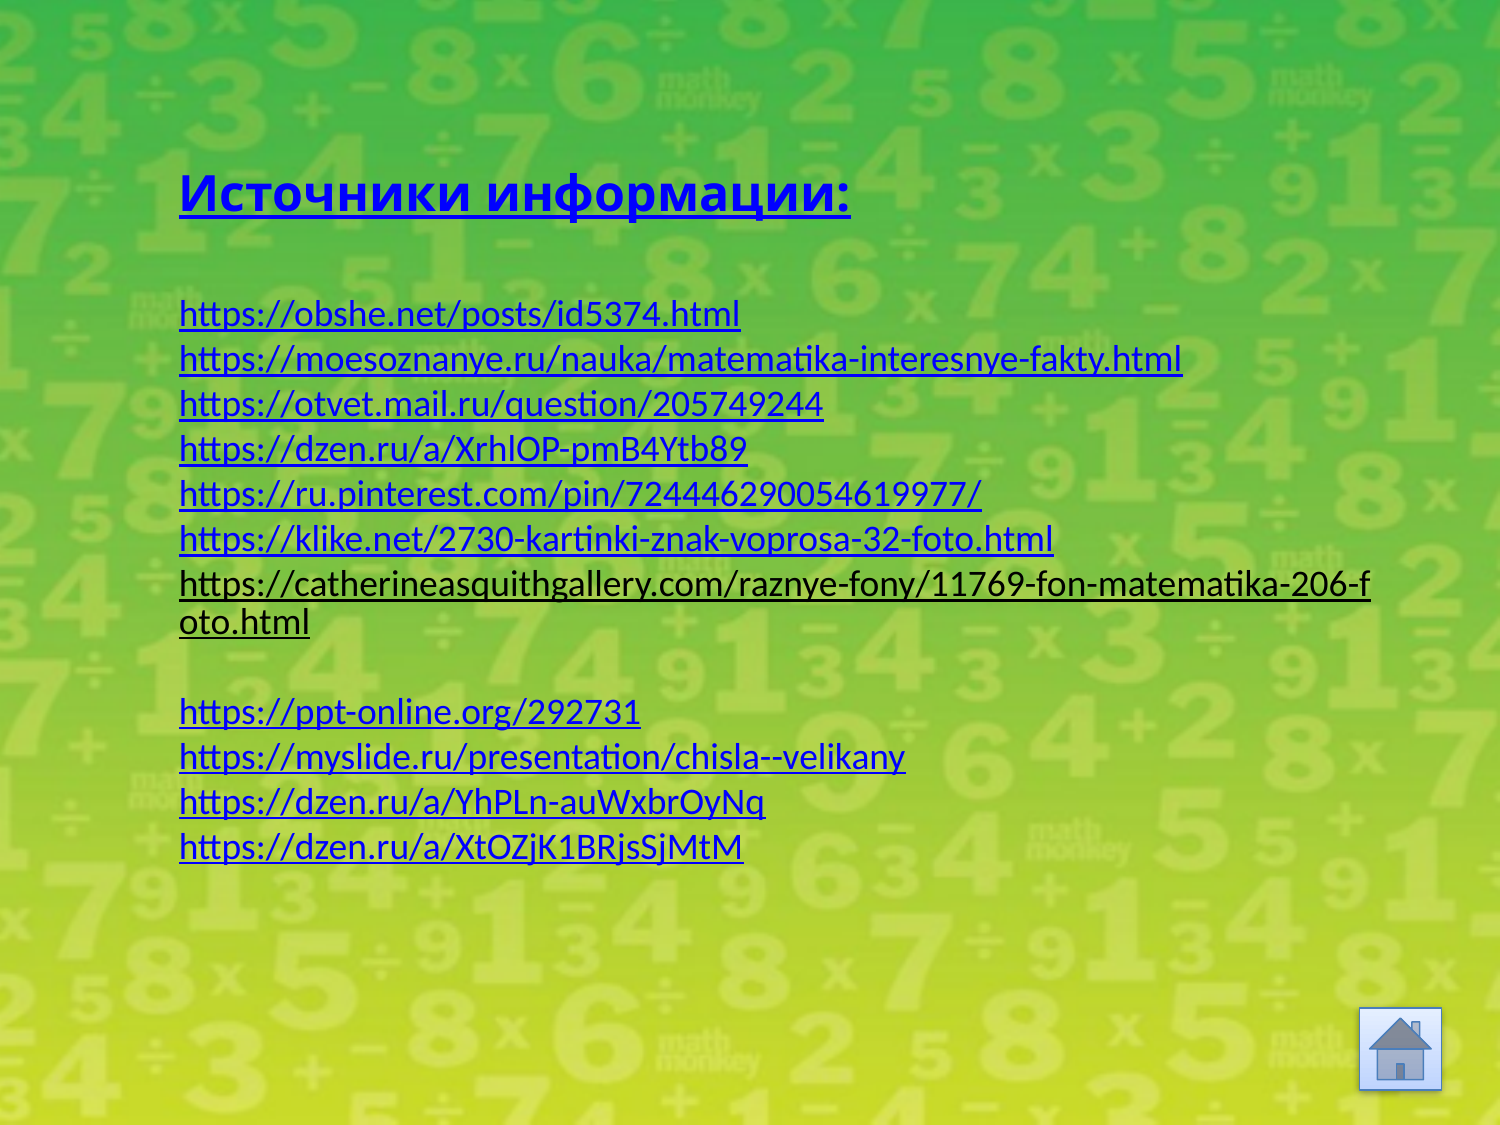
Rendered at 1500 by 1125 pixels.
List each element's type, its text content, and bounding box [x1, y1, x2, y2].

text_box [1359, 1007, 1442, 1091]
text_box Источники информации: https://obshe.net/posts/id5374.html https://moesoznanye.ru/nauka/matematika-interesnye-fakty.html https://otvet.mail.ru/question/205749244 https://dzen.ru/a/XrhlOP-pmB4Ytb89 https://ru.pinterest.com/pin/724446290054619977/ https://klike.net/2730-kartinki-znak-voprosa-32-foto.html https://catherineasquithgallery.com/raznye-fony/11769-fon-matematika-206-foto.html https://ppt-online.org/292731 https://myslide.ru/presentation/chisla--velikany https://dzen.ru/a/YhPLn-auWxbrOyNq https://dzen.ru/a/XtOZjK1BRjsSjMtM [163, 93, 1395, 882]
picture [0, 0, 1500, 1125]
